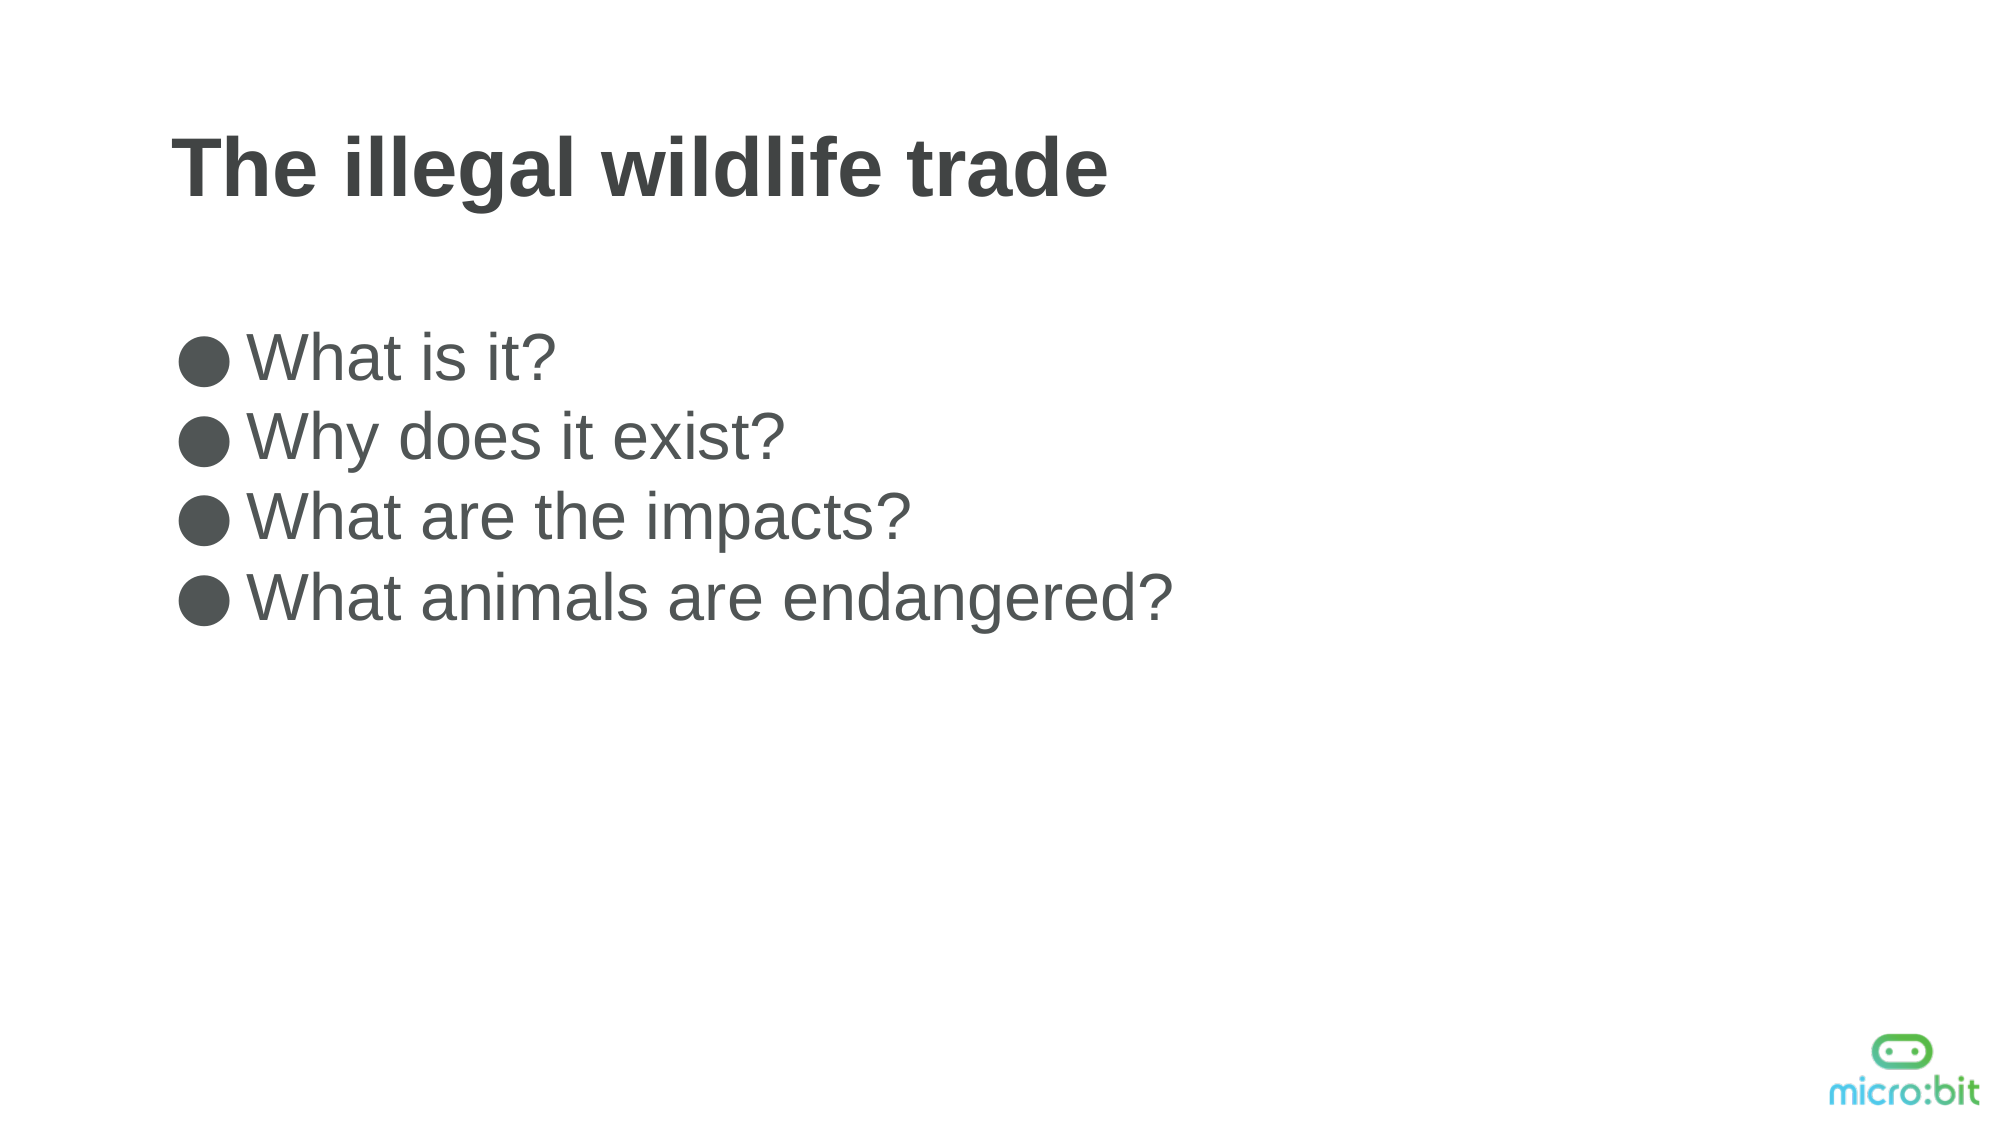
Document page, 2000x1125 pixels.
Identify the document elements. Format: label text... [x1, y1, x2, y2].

picture [1829, 1029, 1980, 1106]
text_box The illegal wildlife trade What is it? Why does it exist? What are the impacts? What animals are endangered? [156, 105, 1908, 929]
